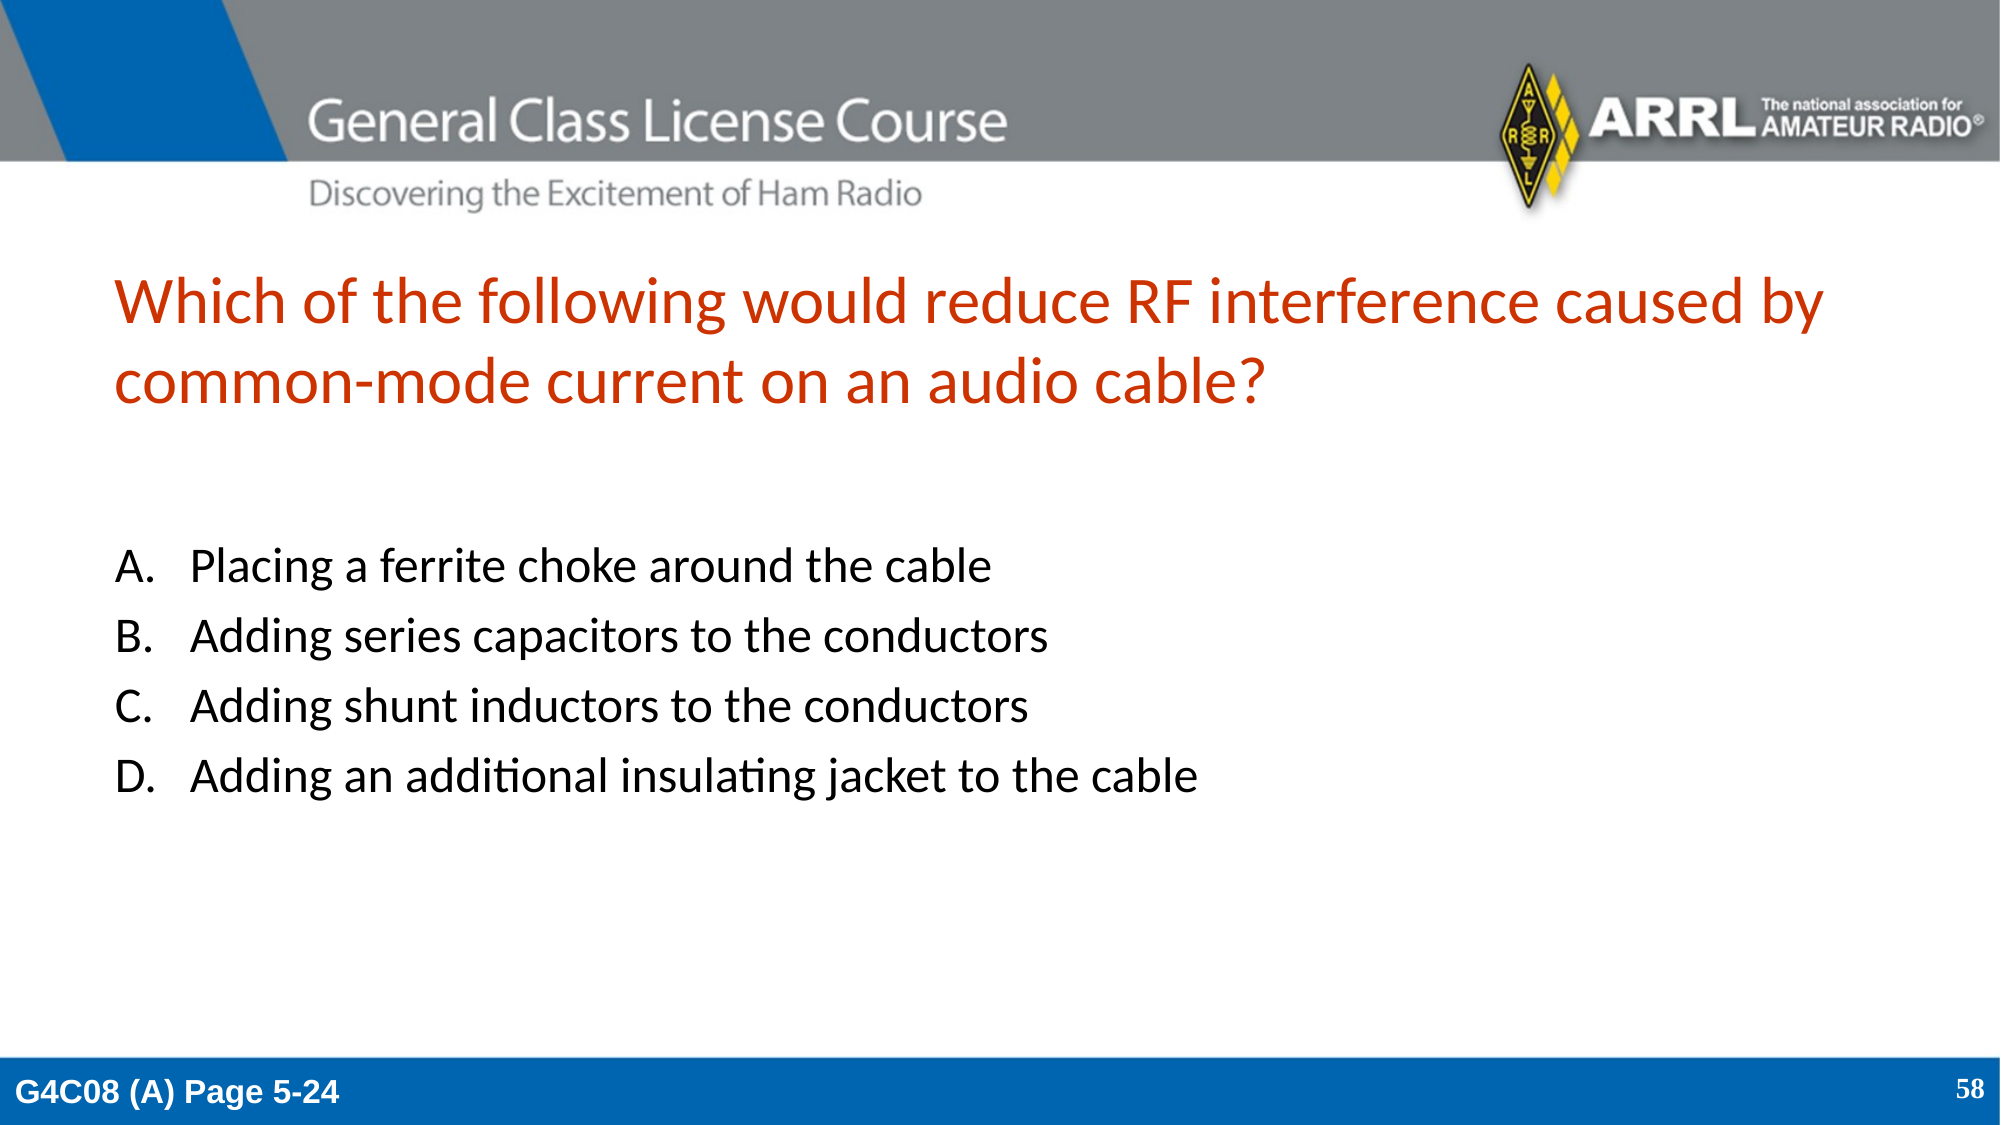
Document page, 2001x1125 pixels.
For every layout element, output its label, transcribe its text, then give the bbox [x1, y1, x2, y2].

text_box G4C08 (A) Page 5-24 [0, 1062, 1313, 1118]
title Which of the following would reduce RF interference caused by common-mode current on an audio cable? [99, 249, 1900, 468]
picture [0, 0, 2001, 1125]
text_box 58 [1875, 1062, 2000, 1113]
list Placing a ferrite choke around the cable Adding series capacitors to the conductors Adding shunt inductors to the conductors Adding an additional insulating jacket to the cable [99, 525, 1900, 1005]
